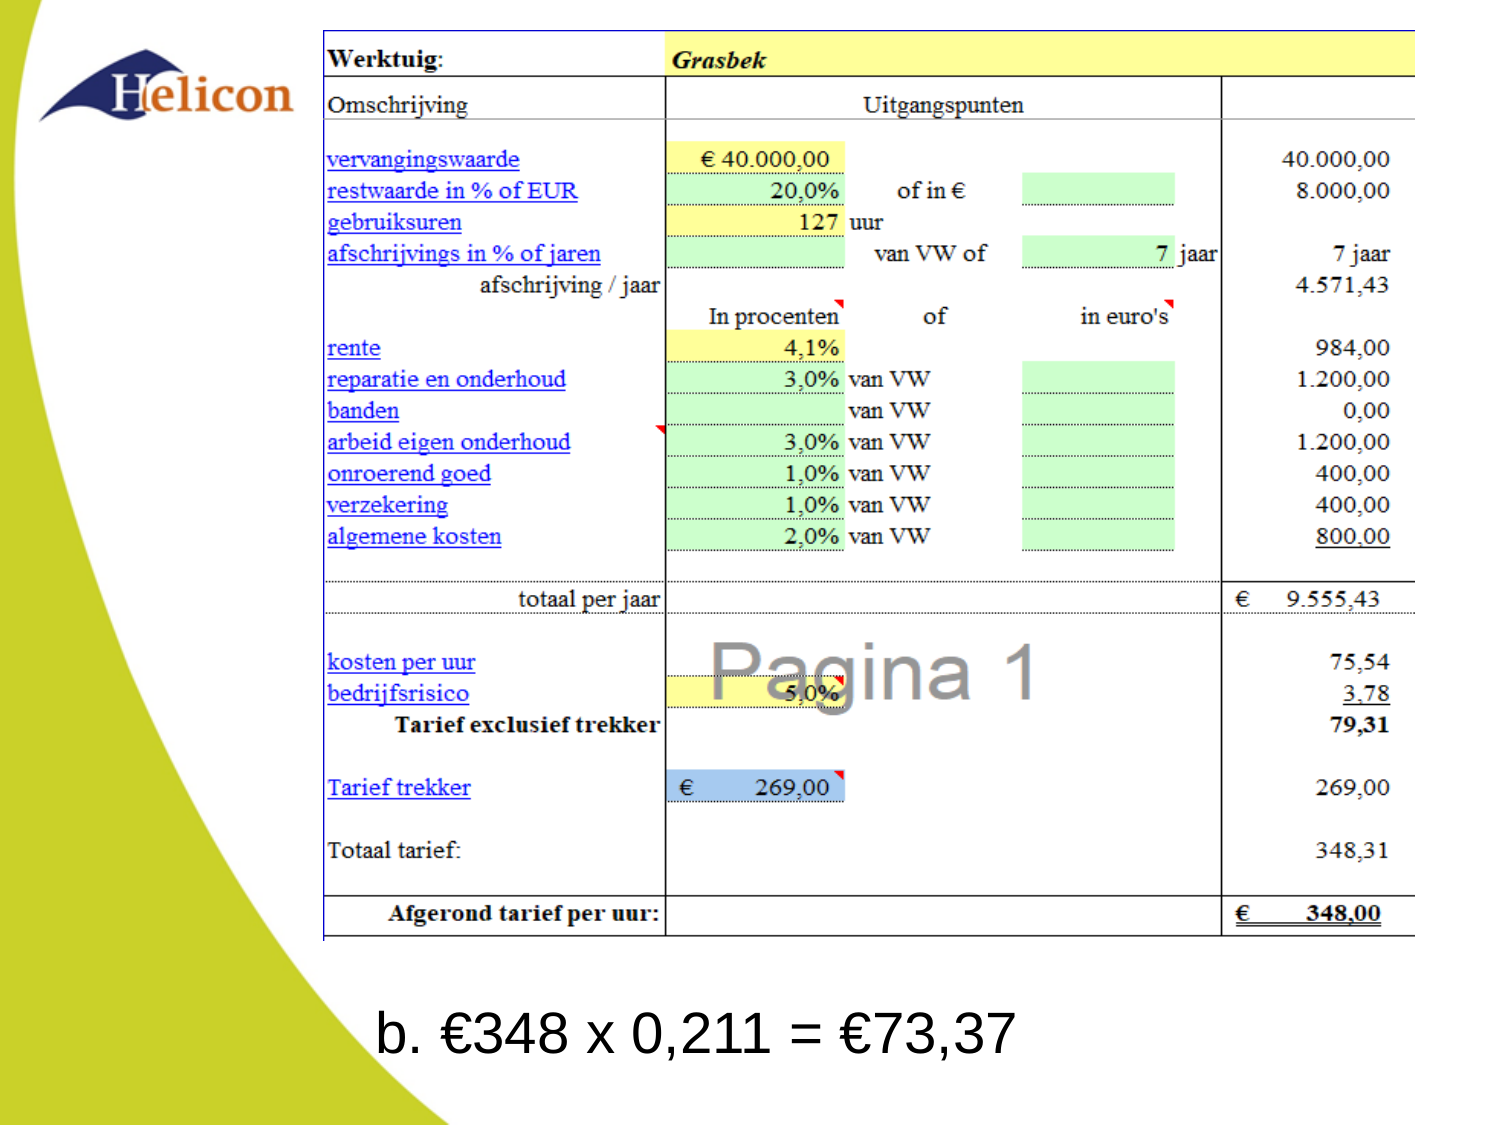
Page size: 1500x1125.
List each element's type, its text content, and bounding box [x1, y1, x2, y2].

list b. €348 x 0,211 = €73,37 [360, 987, 1449, 1076]
picture [0, 0, 1500, 1125]
